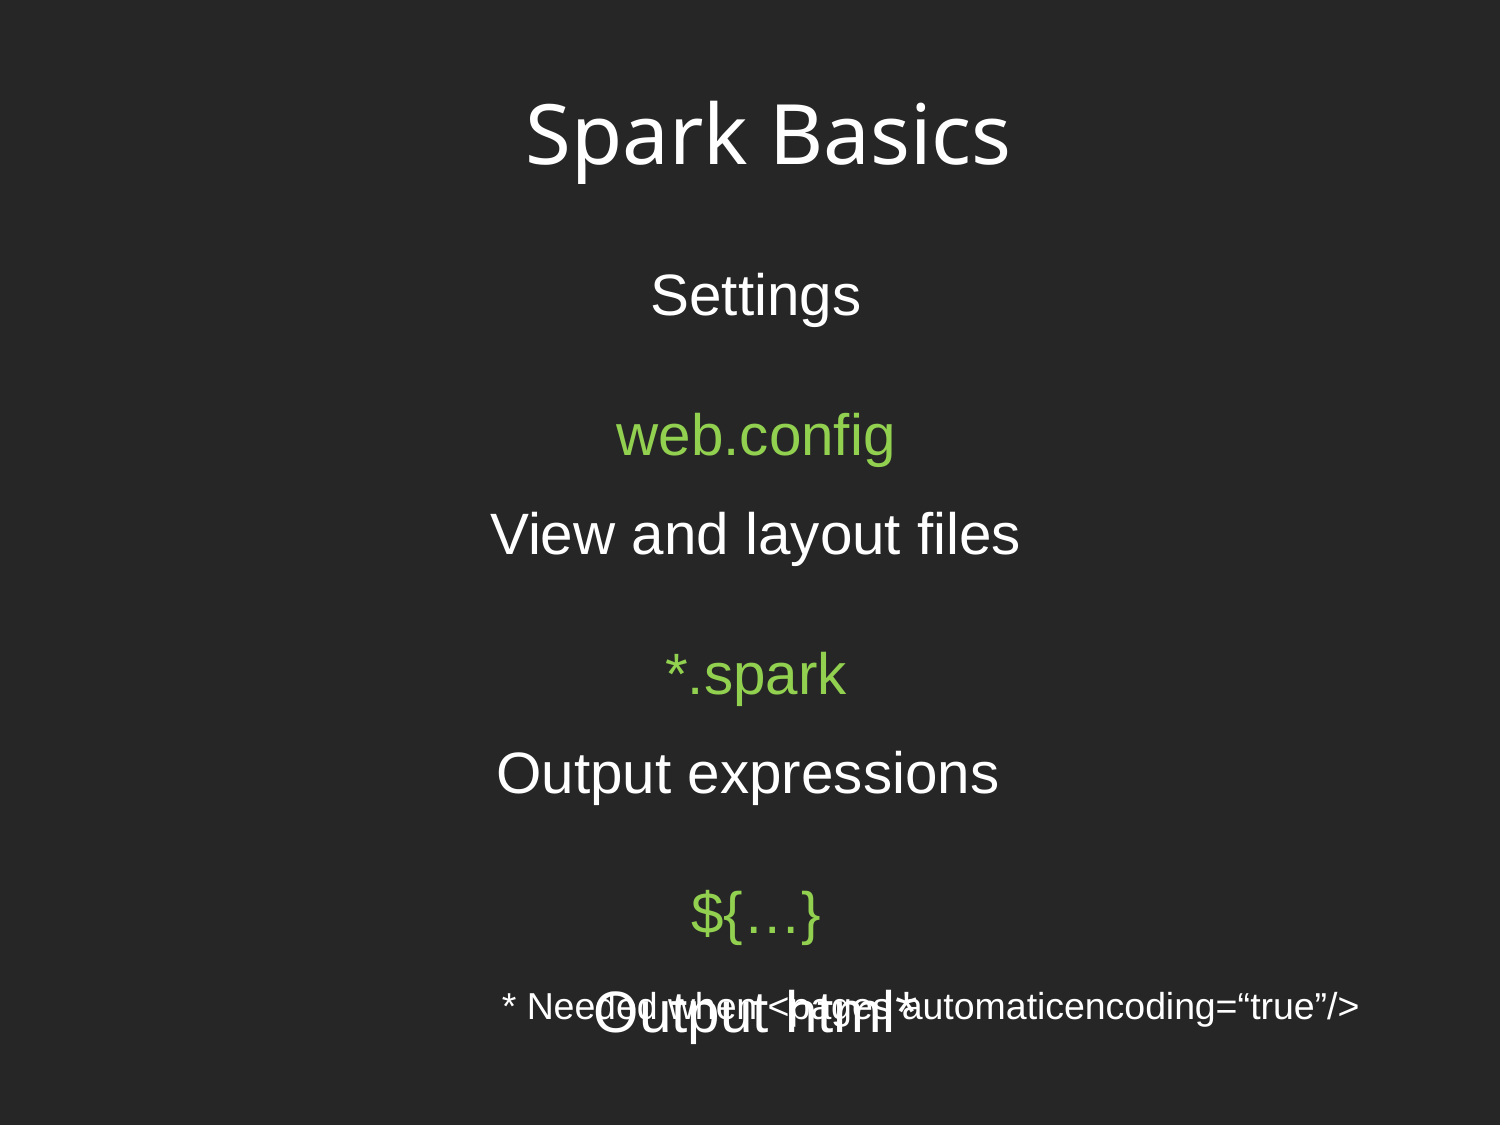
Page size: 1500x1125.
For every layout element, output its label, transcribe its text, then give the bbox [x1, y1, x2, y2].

text_box Settings web.config View and layout files *.spark Output expressions ${…} Output html* !{…} Inline code statements #...; Conditional attributes foo=“bar?{…}” [112, 249, 1325, 1125]
title Spark Basics [62, 62, 1476, 201]
text_box * Needed when <pages automaticencoding=“true”/> [486, 974, 1386, 1035]
